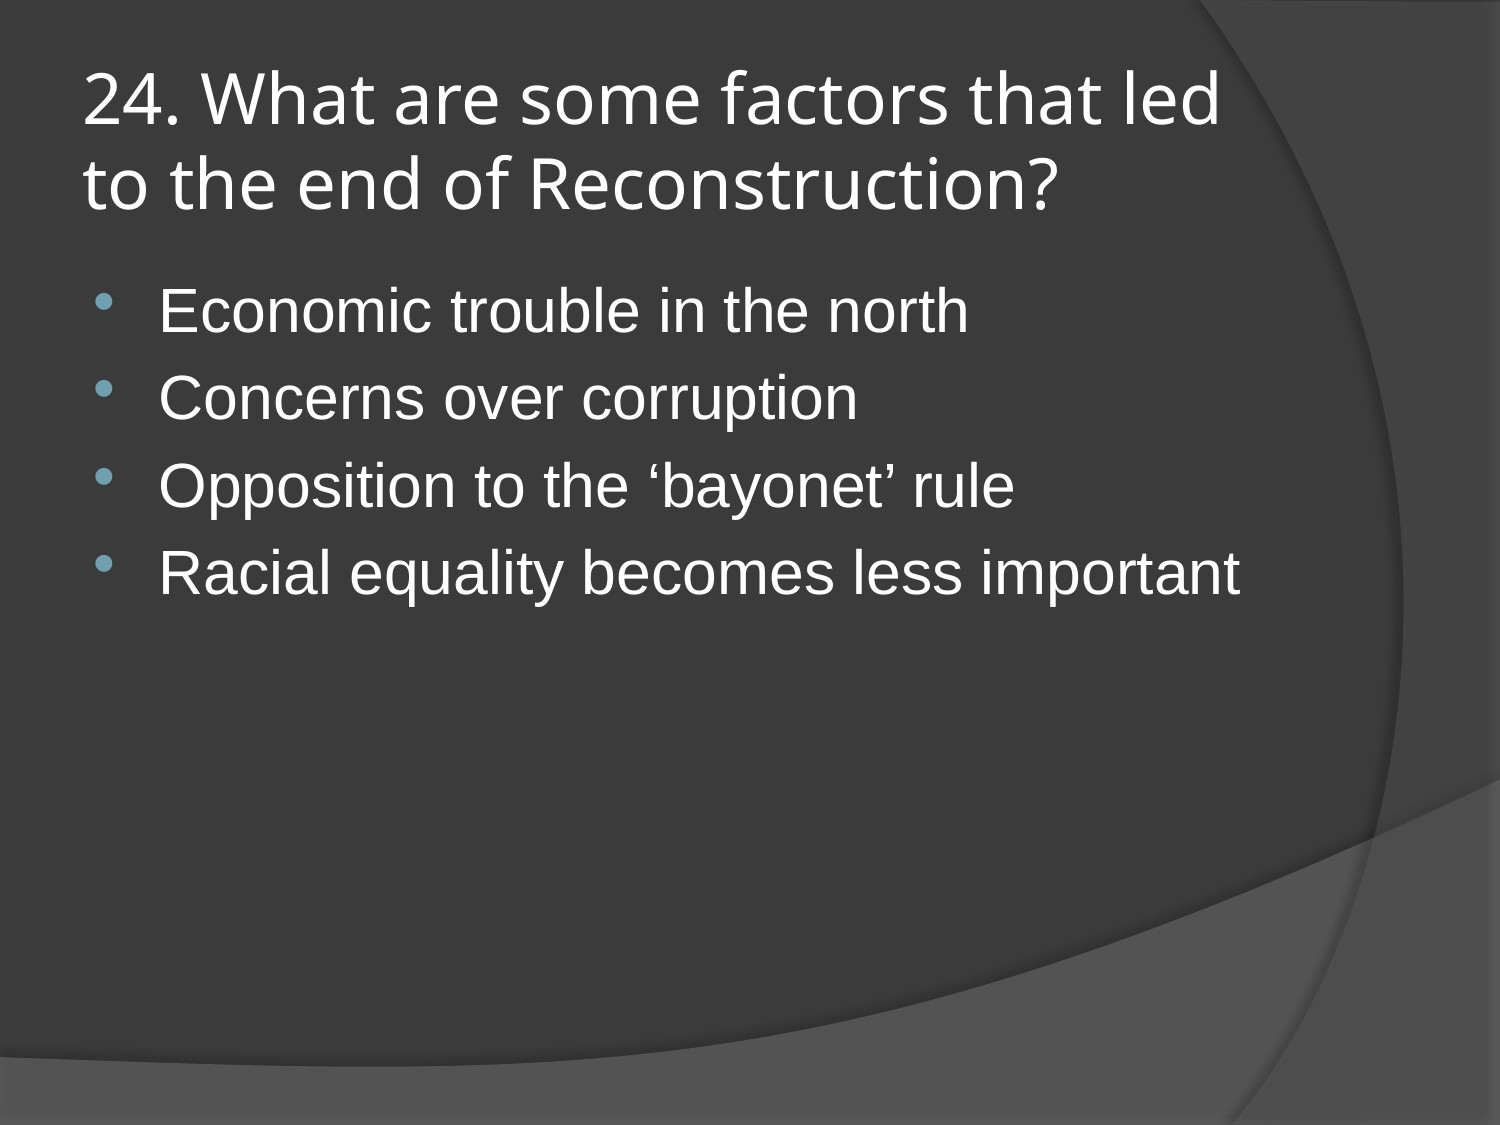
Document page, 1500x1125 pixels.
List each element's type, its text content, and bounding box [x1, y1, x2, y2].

title 24. What are some factors that led to the end of Reconstruction? [75, 45, 1300, 233]
list Economic trouble in the north Concerns over corruption Opposition to the ‘bayonet’ rule Racial equality becomes less important [75, 262, 1300, 1005]
